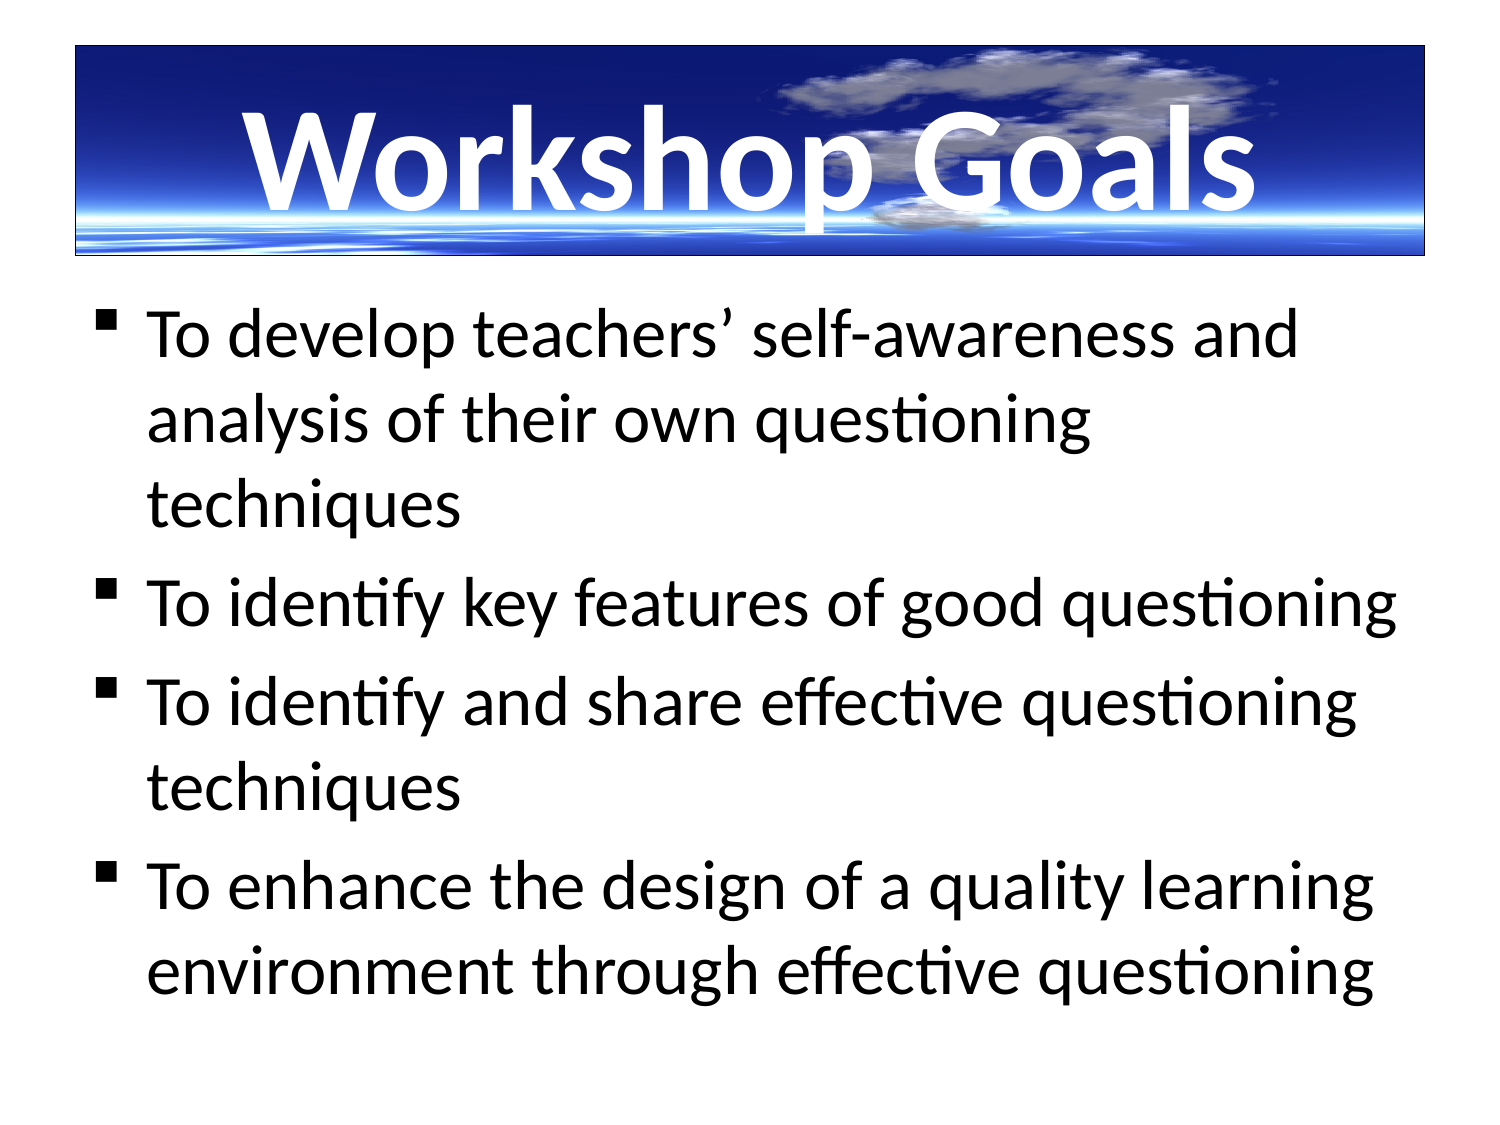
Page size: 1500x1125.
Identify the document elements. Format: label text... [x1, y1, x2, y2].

title Workshop Goals [75, 45, 1425, 256]
list To develop teachers’ self-awareness and analysis of their own questioning techniques To identify key features of good questioning To identify and share effective questioning techniques To enhance the design of a quality learning environment through effective questioning [75, 278, 1425, 1047]
